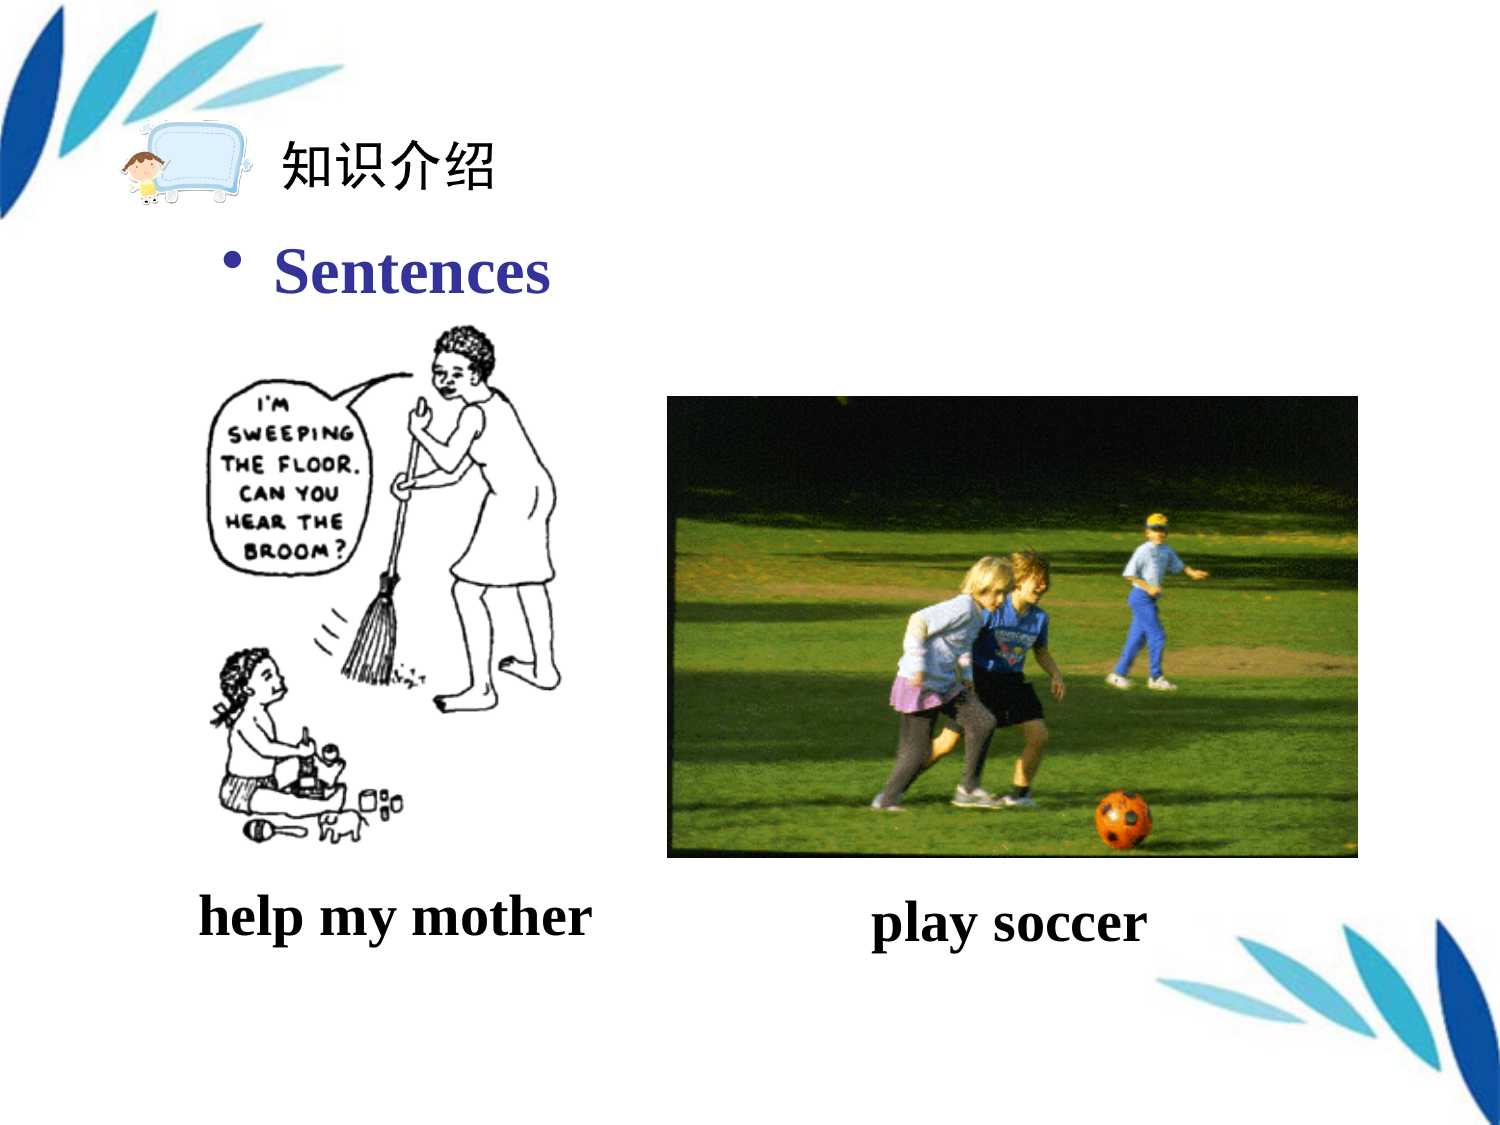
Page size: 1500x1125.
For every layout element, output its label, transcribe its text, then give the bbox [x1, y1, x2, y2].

text_box play soccer [856, 875, 1164, 960]
text_box Sentences [206, 219, 597, 315]
picture [0, 0, 1500, 1125]
text_box help my mother [183, 869, 609, 955]
